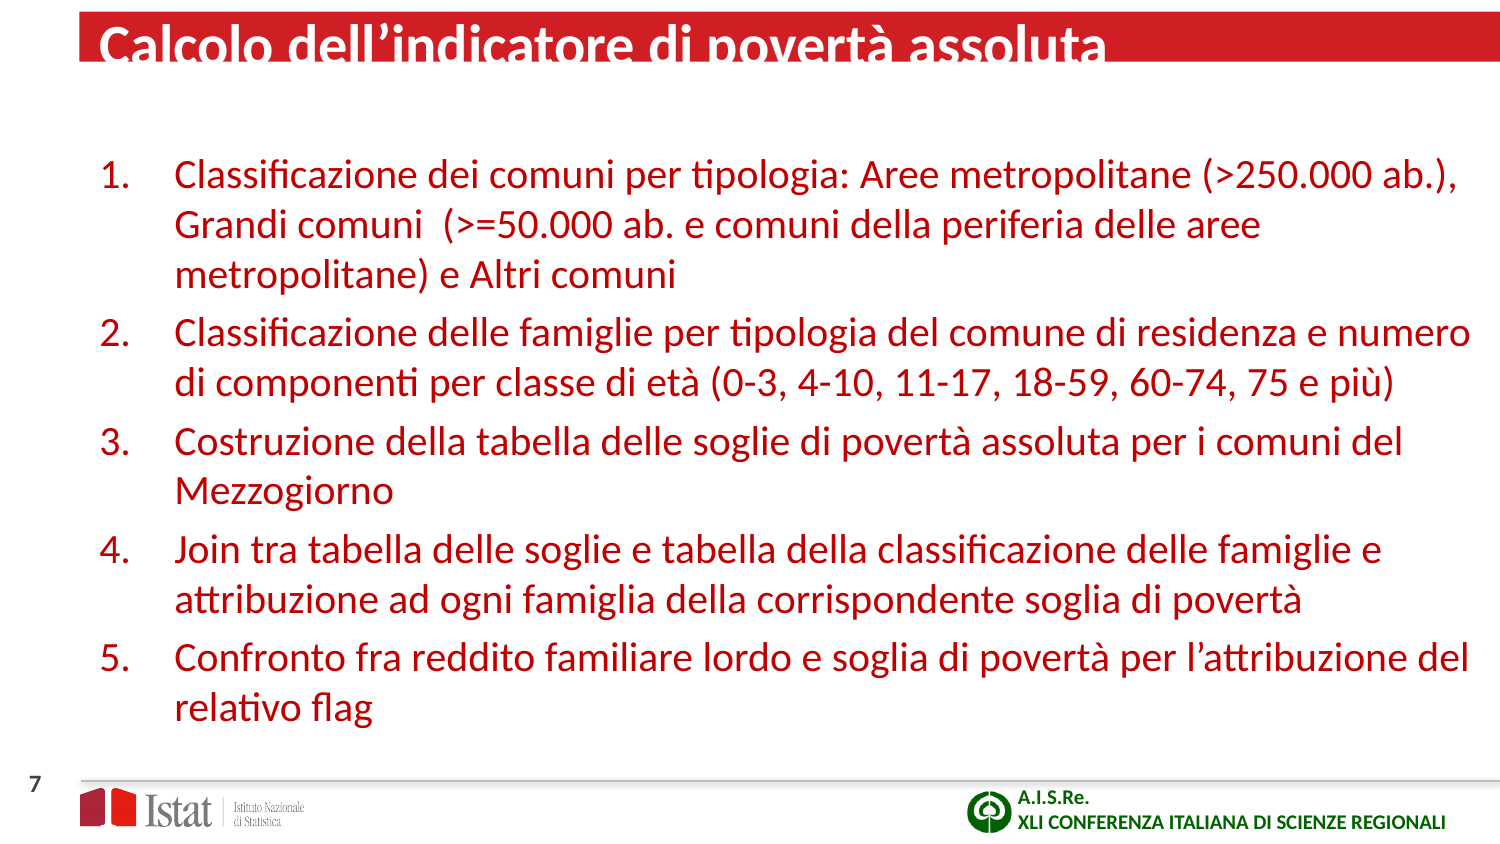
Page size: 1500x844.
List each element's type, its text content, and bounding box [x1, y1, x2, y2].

title Calcolo dell’indicatore di povertà assoluta [84, 0, 1500, 71]
slide_number 7 [5, 758, 65, 807]
picture [80, 788, 304, 827]
list Classificazione dei comuni per tipologia: Aree metropolitane (>250.000 ab.), Grandi comuni (>=50.000 ab. e comuni della periferia delle aree metropolitane) e Altri comuni Classificazione delle famiglie per tipologia del comune di residenza e numero di componenti per classe di età (0-3, 4-10, 11-17, 18-59, 60-74, 75 e più) Costruzione della tabella delle soglie di povertà assoluta per i comuni del Mezzogiorno Join tra tabella delle soglie e tabella della classificazione delle famiglie e attribuzione ad ogni famiglia della corrispondente soglia di povertà Confronto fra reddito familiare lordo e soglia di povertà per l’attribuzione del relativo flag [84, 80, 1491, 774]
picture [966, 789, 1013, 835]
